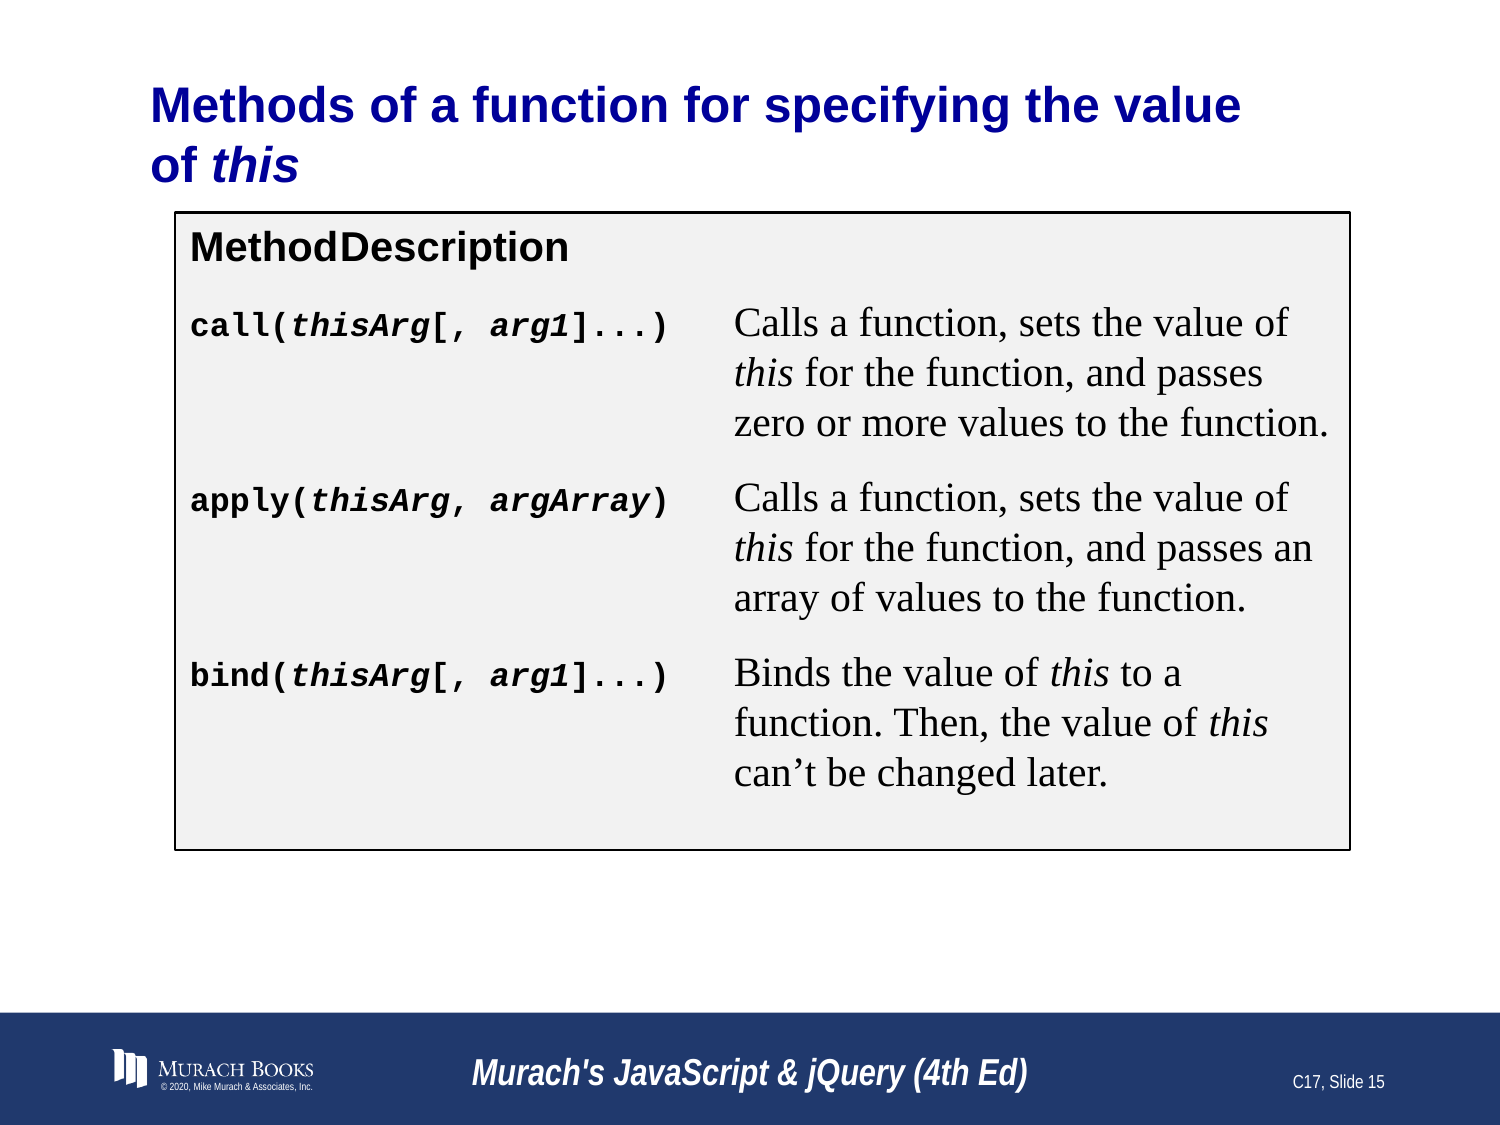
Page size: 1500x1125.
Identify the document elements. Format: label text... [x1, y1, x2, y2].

slide_number C17, Slide 15 [1087, 1025, 1400, 1100]
list Method Description call(thisArg[, arg1]...) Calls a function, sets the value of this for the function, and passes zero or more values to the function. apply(thisArg, argArray) Calls a function, sets the value of this for the function, and passes an array of values to the function. bind(thisArg[, arg1]...) Binds the value of this to a function. Then, the value of this can’t be changed later. [172, 210, 1353, 853]
slide_number Murach's JavaScript & jQuery (4th Ed) [463, 1025, 1050, 1100]
footer © 2020, Mike Murach & Associates, Inc. [12, 1025, 463, 1100]
title Methods of a function for specifying the value of this [150, 72, 1350, 194]
